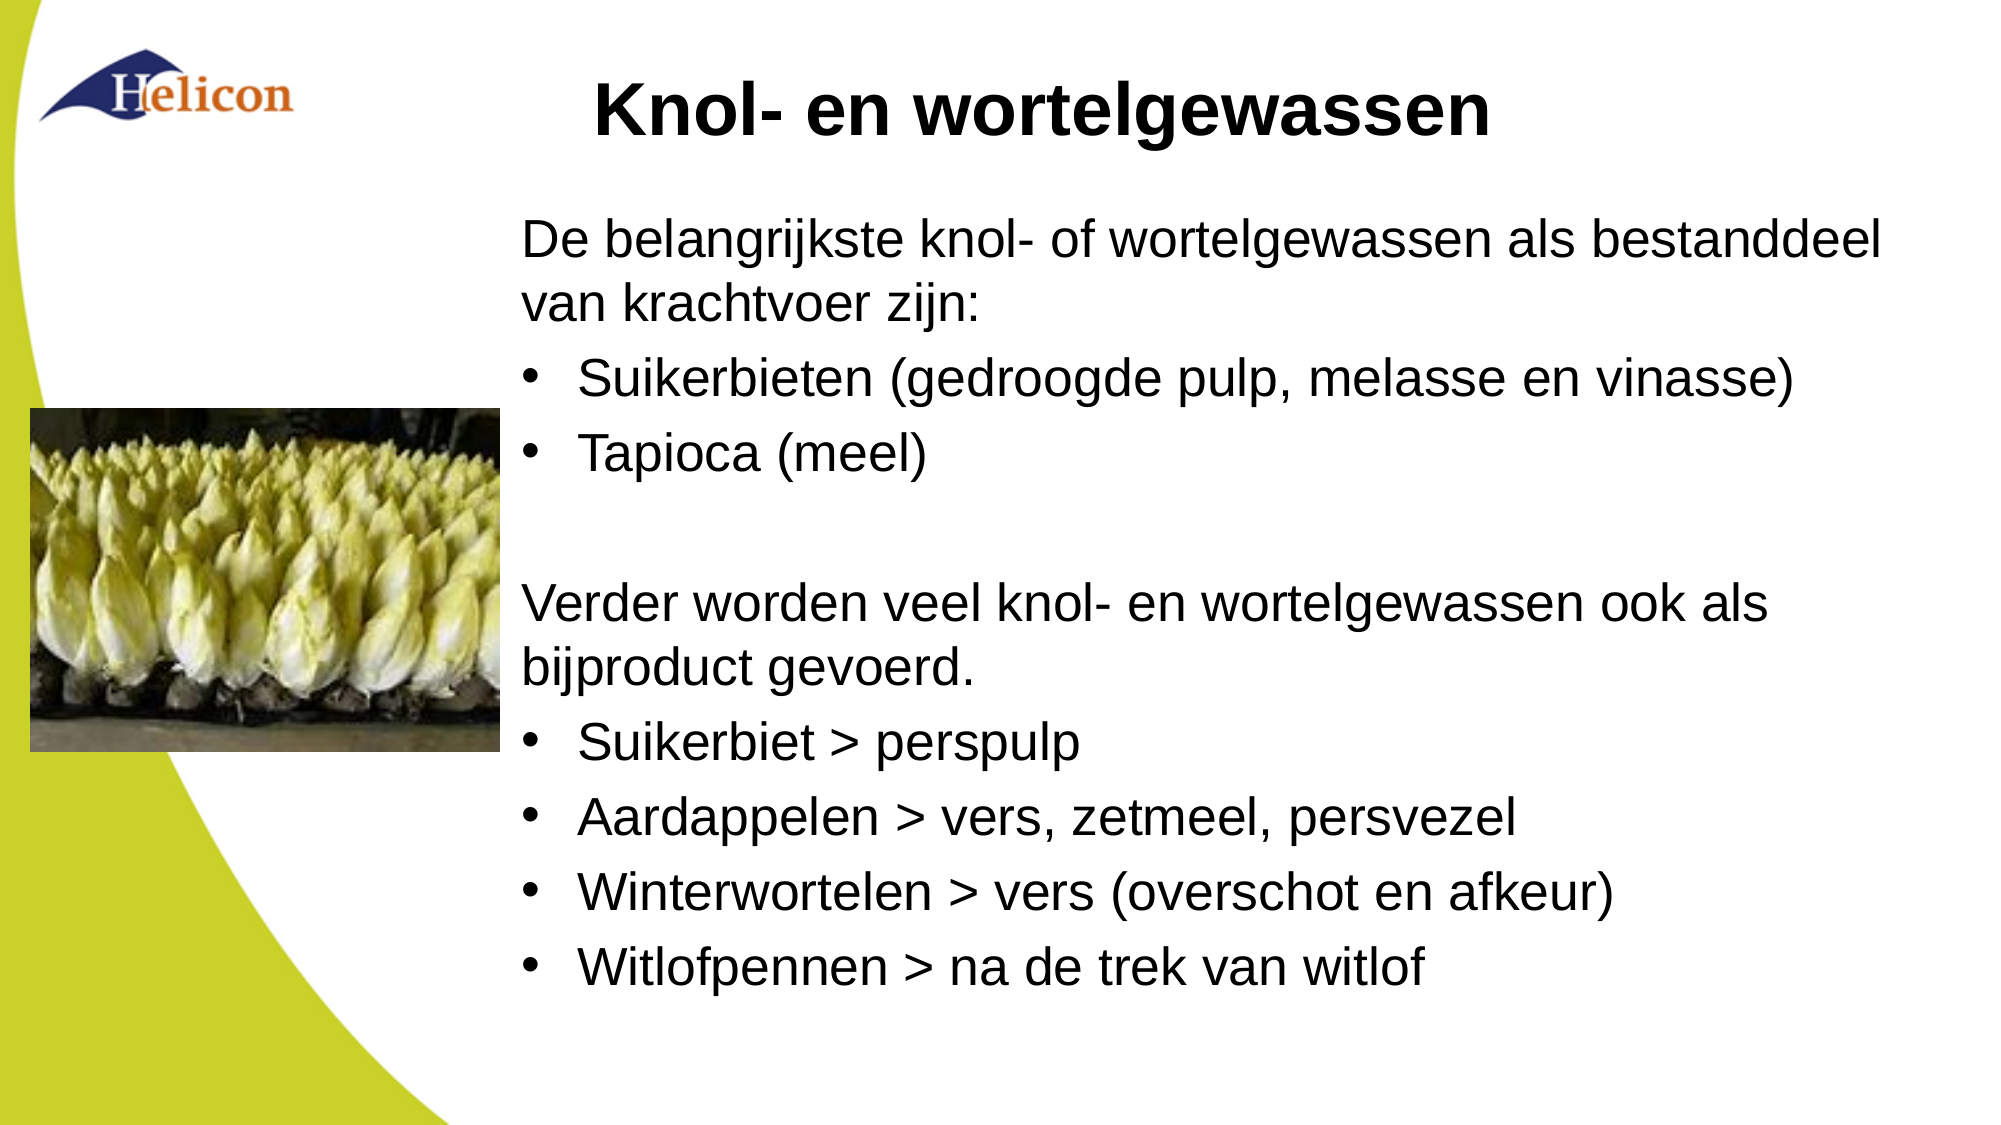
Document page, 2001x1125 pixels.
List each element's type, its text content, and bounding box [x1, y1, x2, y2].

list De belangrijkste knol- of wortelgewassen als bestanddeel van krachtvoer zijn: Suikerbieten (gedroogde pulp, melasse en vinasse) Tapioca (meel) Verder worden veel knol- en wortelgewassen ook als bijproduct gevoerd. Suikerbiet > perspulp Aardappelen > vers, zetmeel, persvezel Winterwortelen > vers (overschot en afkeur) Witlofpennen > na de trek van witlof [506, 196, 1958, 1005]
title Knol- en wortelgewassen [503, 52, 1508, 159]
picture [0, 0, 1500, 1125]
